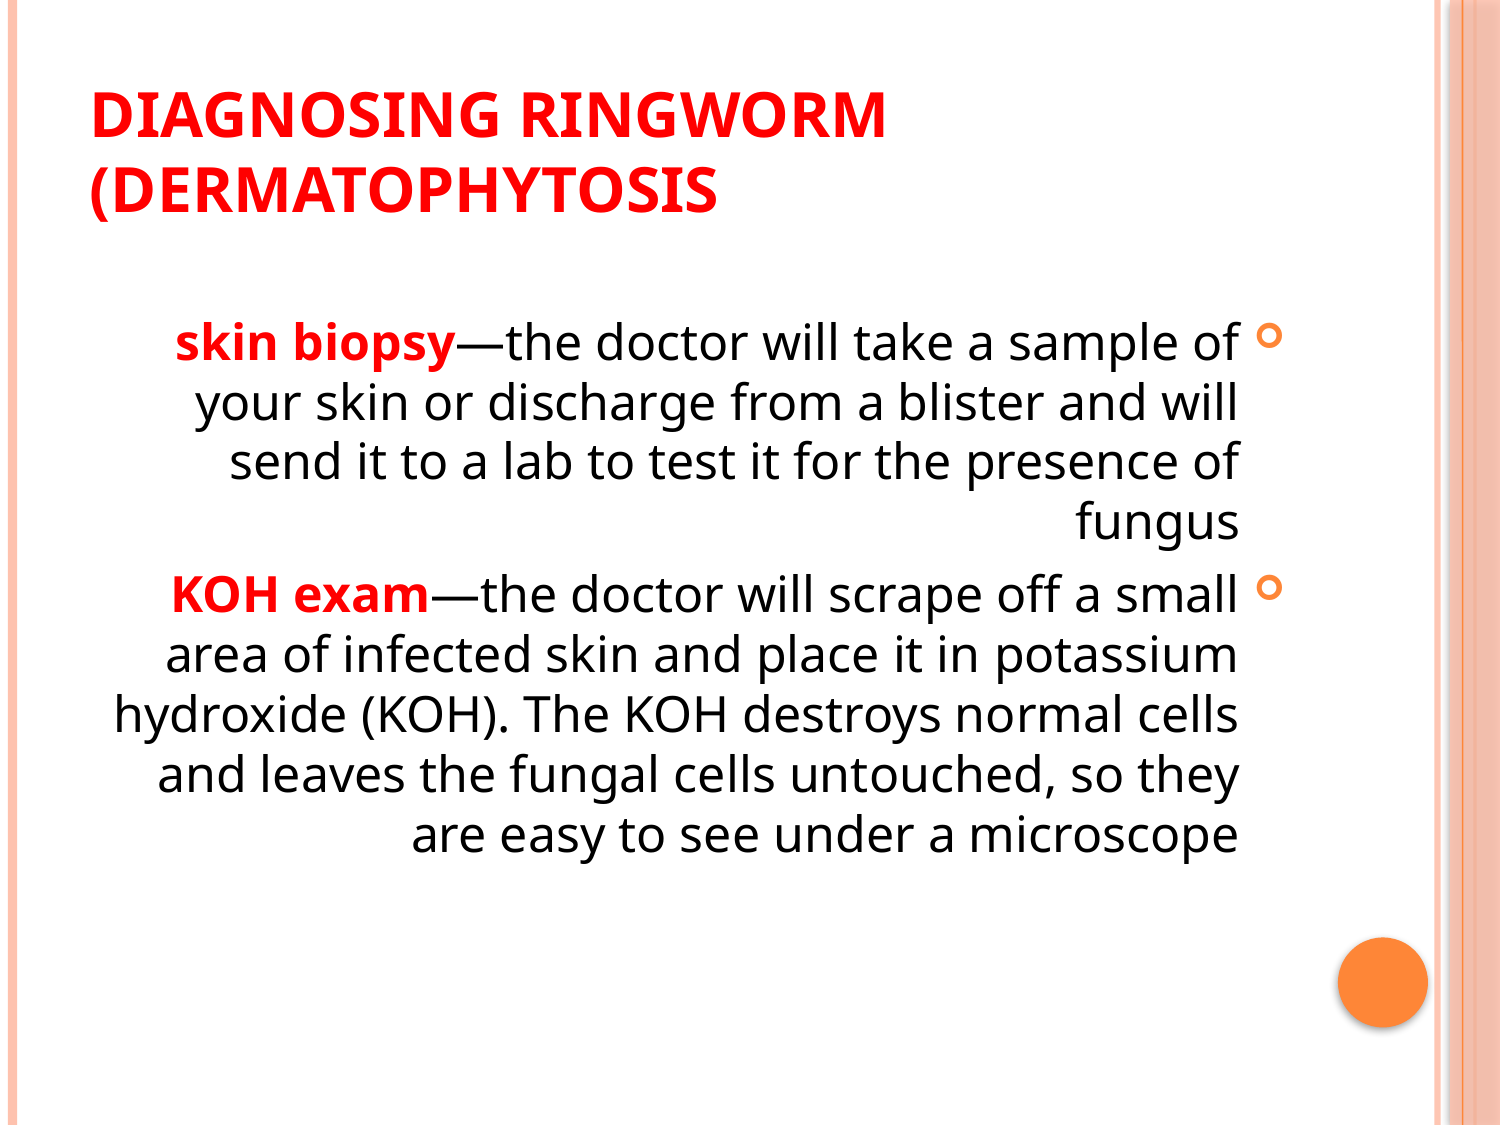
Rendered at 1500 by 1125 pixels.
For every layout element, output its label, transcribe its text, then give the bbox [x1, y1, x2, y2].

title Diagnosing Ringworm (Dermatophytosis [75, 45, 1300, 233]
list skin biopsy—the doctor will take a sample of your skin or discharge from a blister and will send it to a lab to test it for the presence of fungus KOH exam—the doctor will scrape off a small area of infected skin and place it in potassium hydroxide (KOH). The KOH destroys normal cells and leaves the fungal cells untouched, so they are easy to see under a microscope [75, 302, 1300, 1125]
